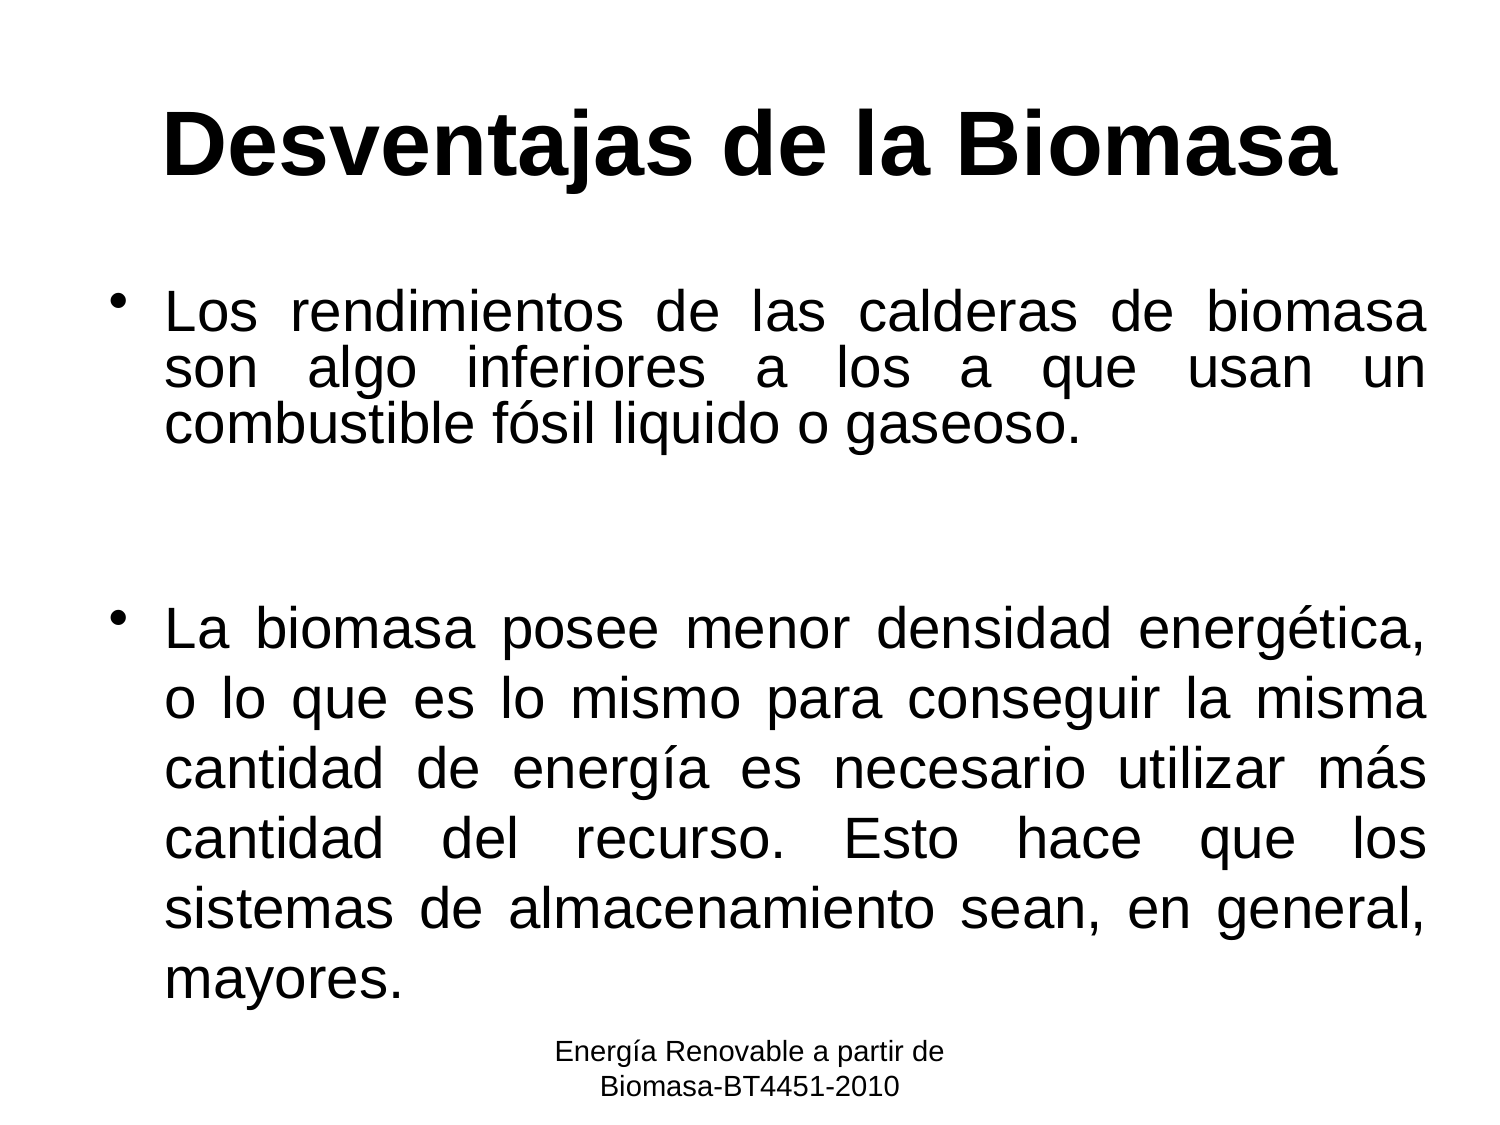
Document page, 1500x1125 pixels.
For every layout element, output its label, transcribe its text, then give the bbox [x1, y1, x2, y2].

text_box Los rendimientos de las calderas de biomasa son algo inferiores a los a que usan un combustible fósil liquido o gaseoso. La biomasa posee menor densidad energética, o lo que es lo mismo para conseguir la misma cantidad de energía es necesario utilizar más cantidad del recurso. Esto hace que los sistemas de almacenamiento sean, en general, mayores. [93, 222, 1444, 965]
footer Energía Renovable a partir de Biomasa-BT4451-2010 [512, 1024, 988, 1103]
title Desventajas de la Biomasa [74, 44, 1426, 233]
